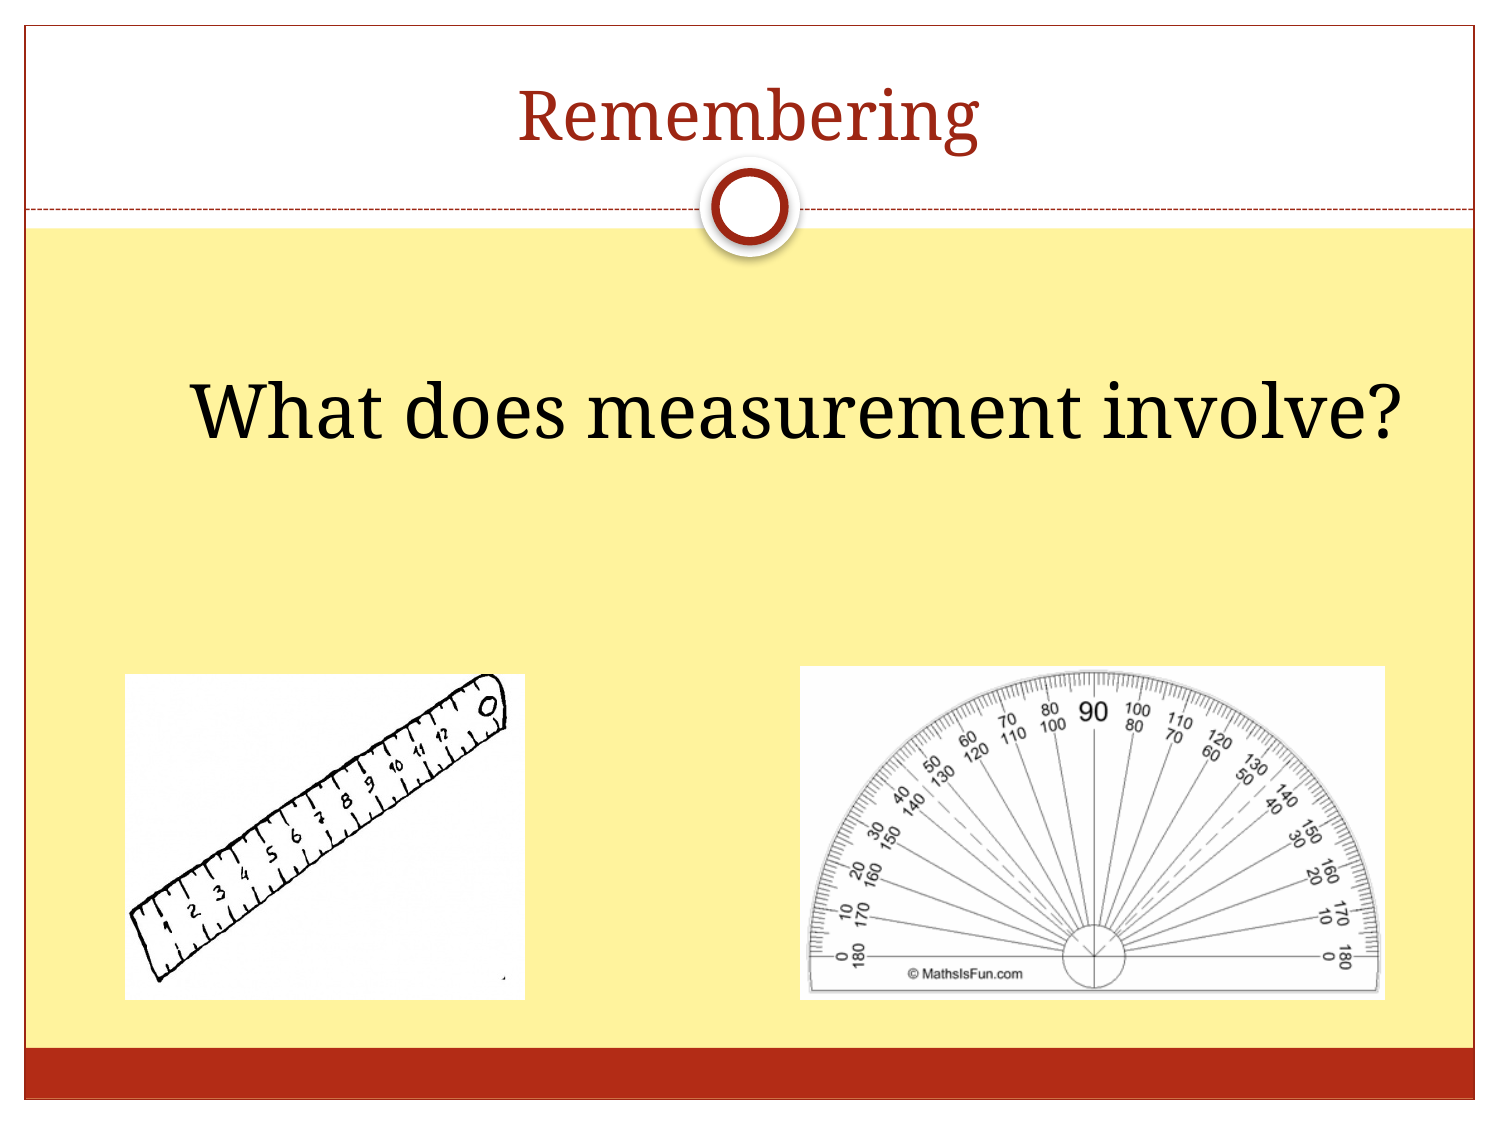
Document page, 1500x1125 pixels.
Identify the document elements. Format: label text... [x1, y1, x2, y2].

text_box What does measurement involve? [174, 356, 1450, 462]
picture [799, 665, 1385, 1001]
title Remembering [49, 37, 1450, 162]
picture [124, 674, 525, 1000]
